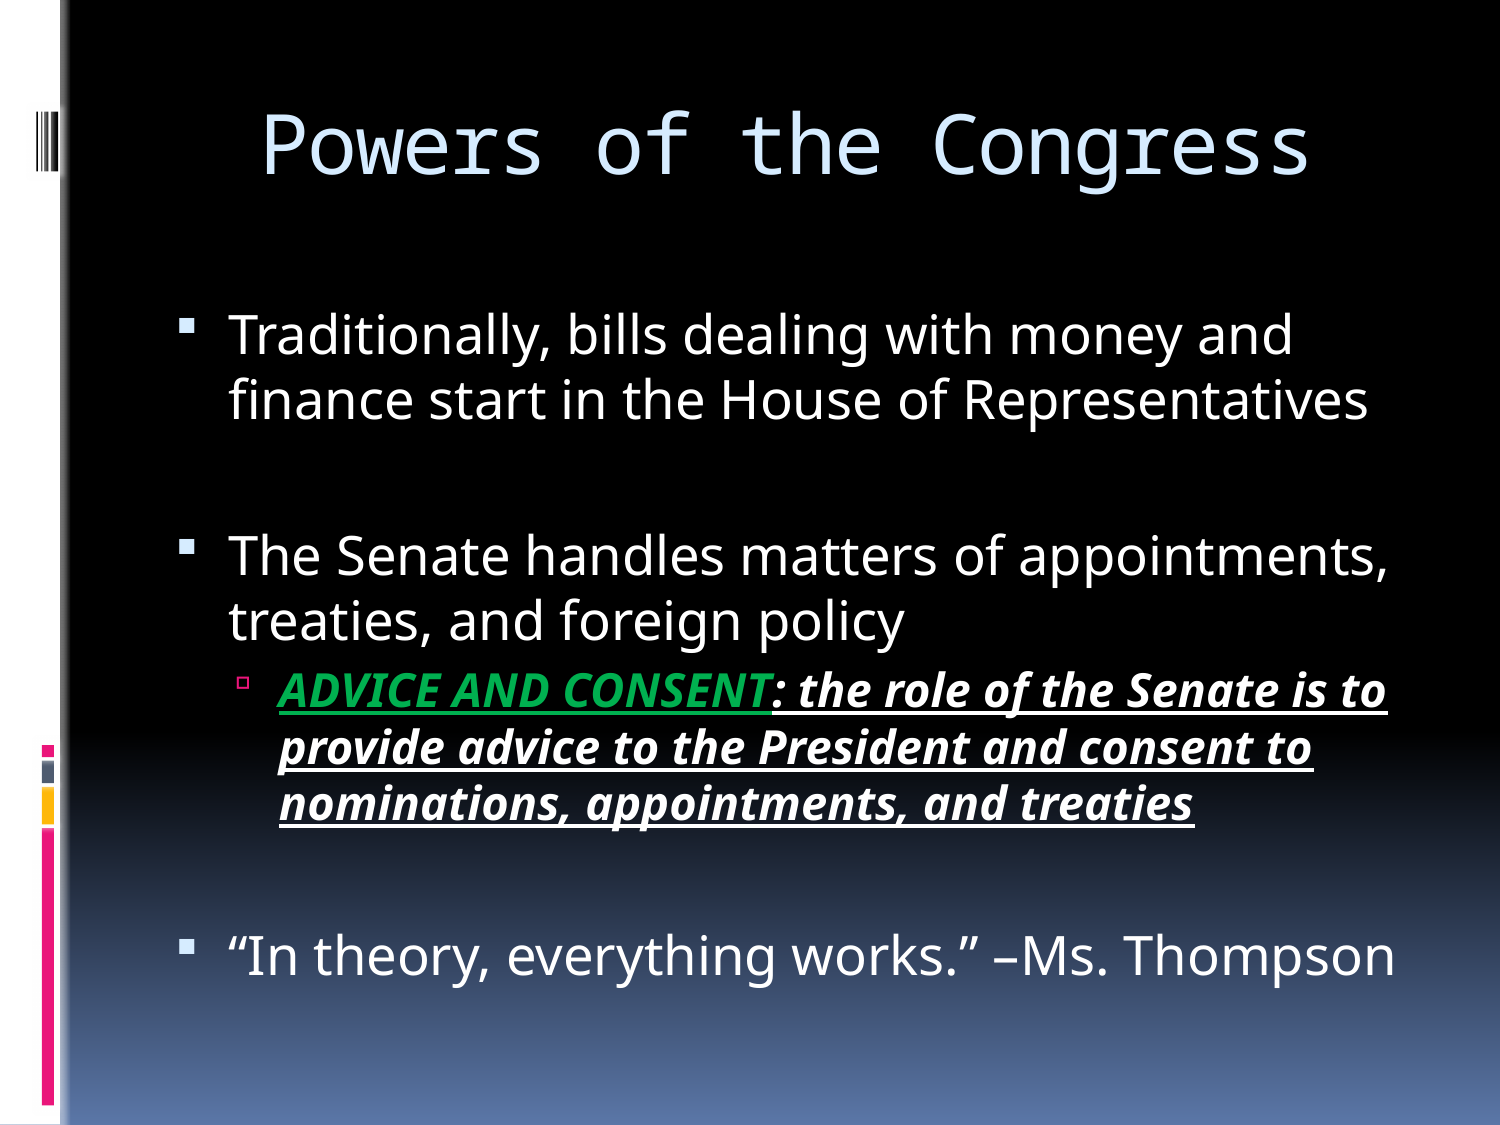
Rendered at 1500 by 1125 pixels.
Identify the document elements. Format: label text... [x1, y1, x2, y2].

title Powers of the Congress [150, 83, 1425, 234]
list Traditionally, bills dealing with money and finance start in the House of Representatives The Senate handles matters of appointments, treaties, and foreign policy ADVICE AND CONSENT: the role of the Senate is to provide advice to the President and consent to nominations, appointments, and treaties “In theory, everything works.” –Ms. Thompson [150, 292, 1425, 1043]
